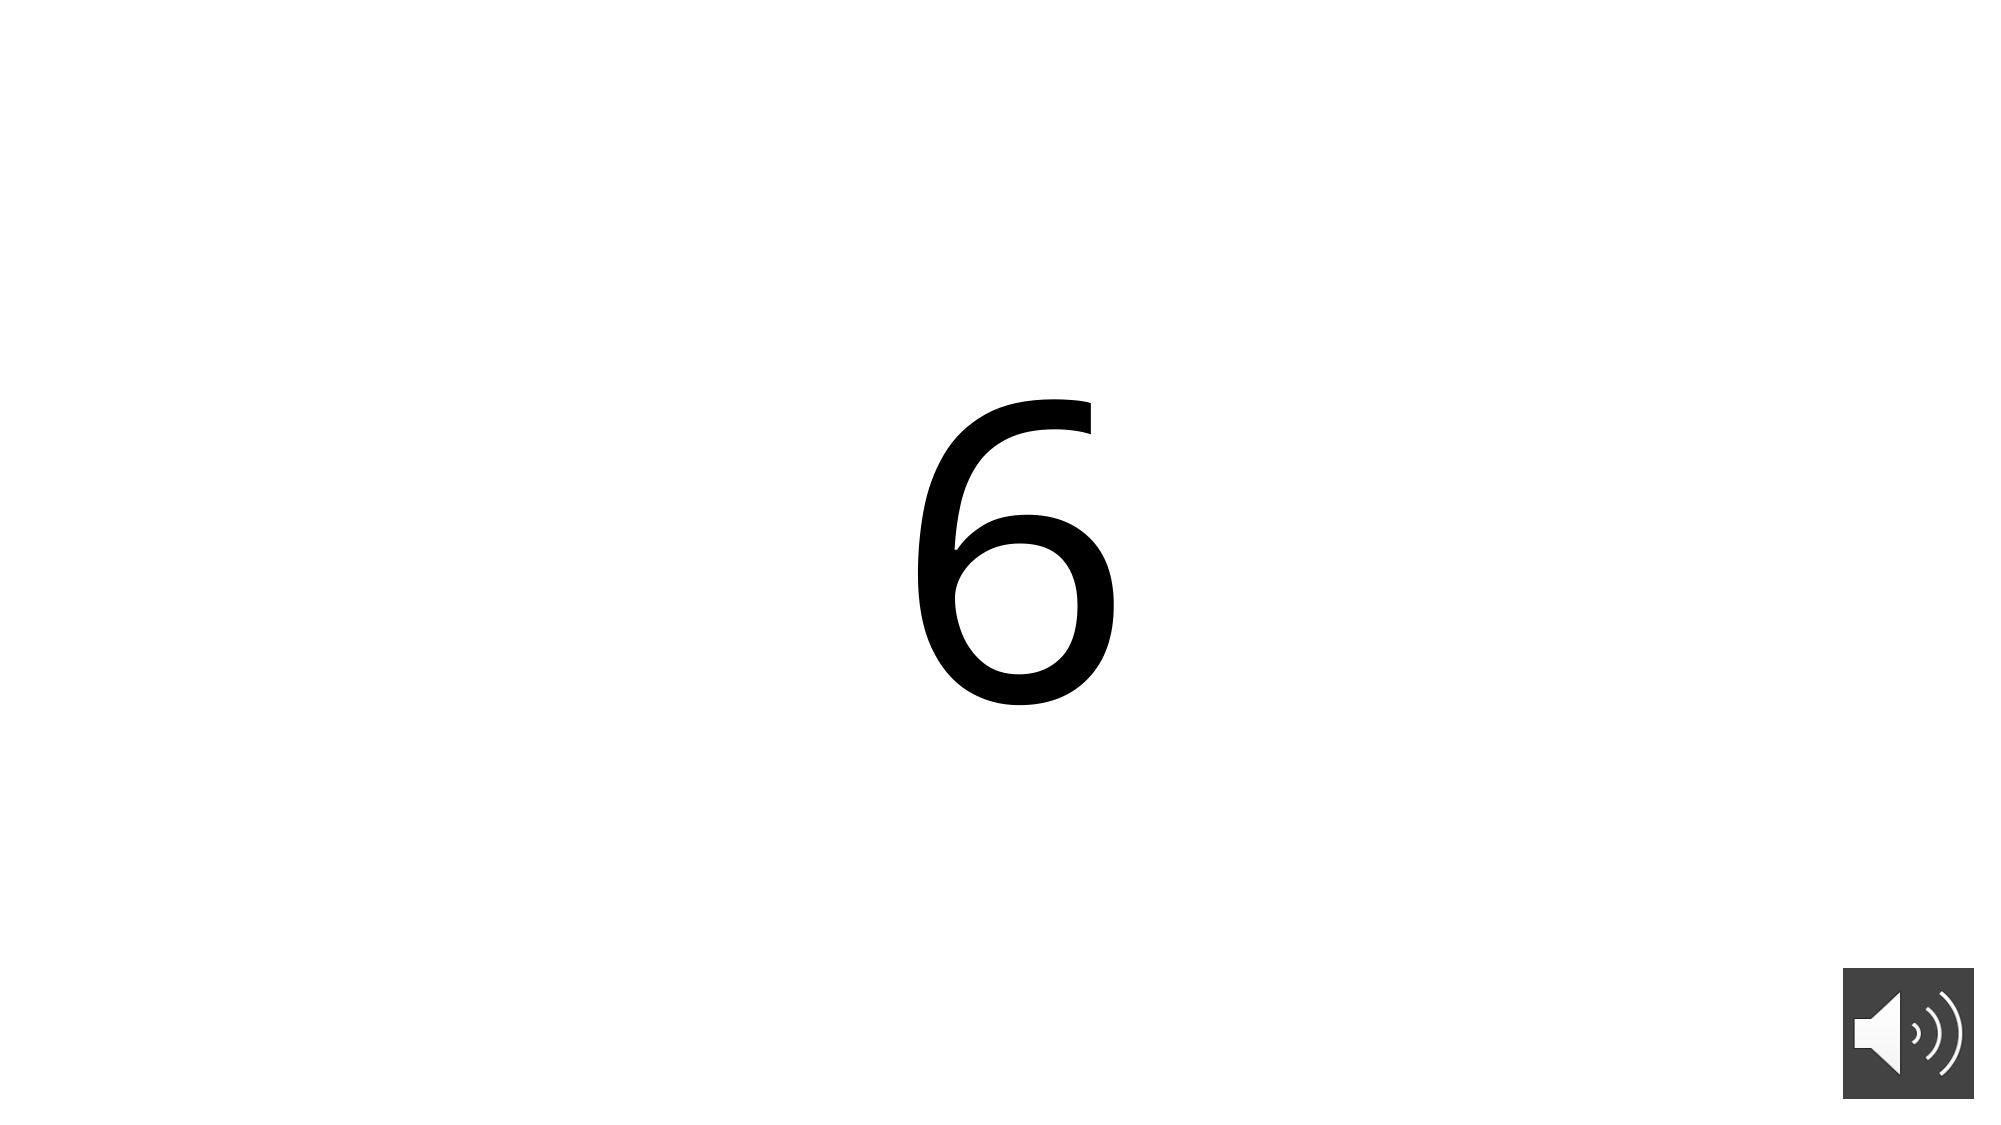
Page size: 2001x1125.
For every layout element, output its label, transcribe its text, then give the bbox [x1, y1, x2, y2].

picture [1841, 966, 1976, 1101]
title 6 [813, 325, 1216, 800]
